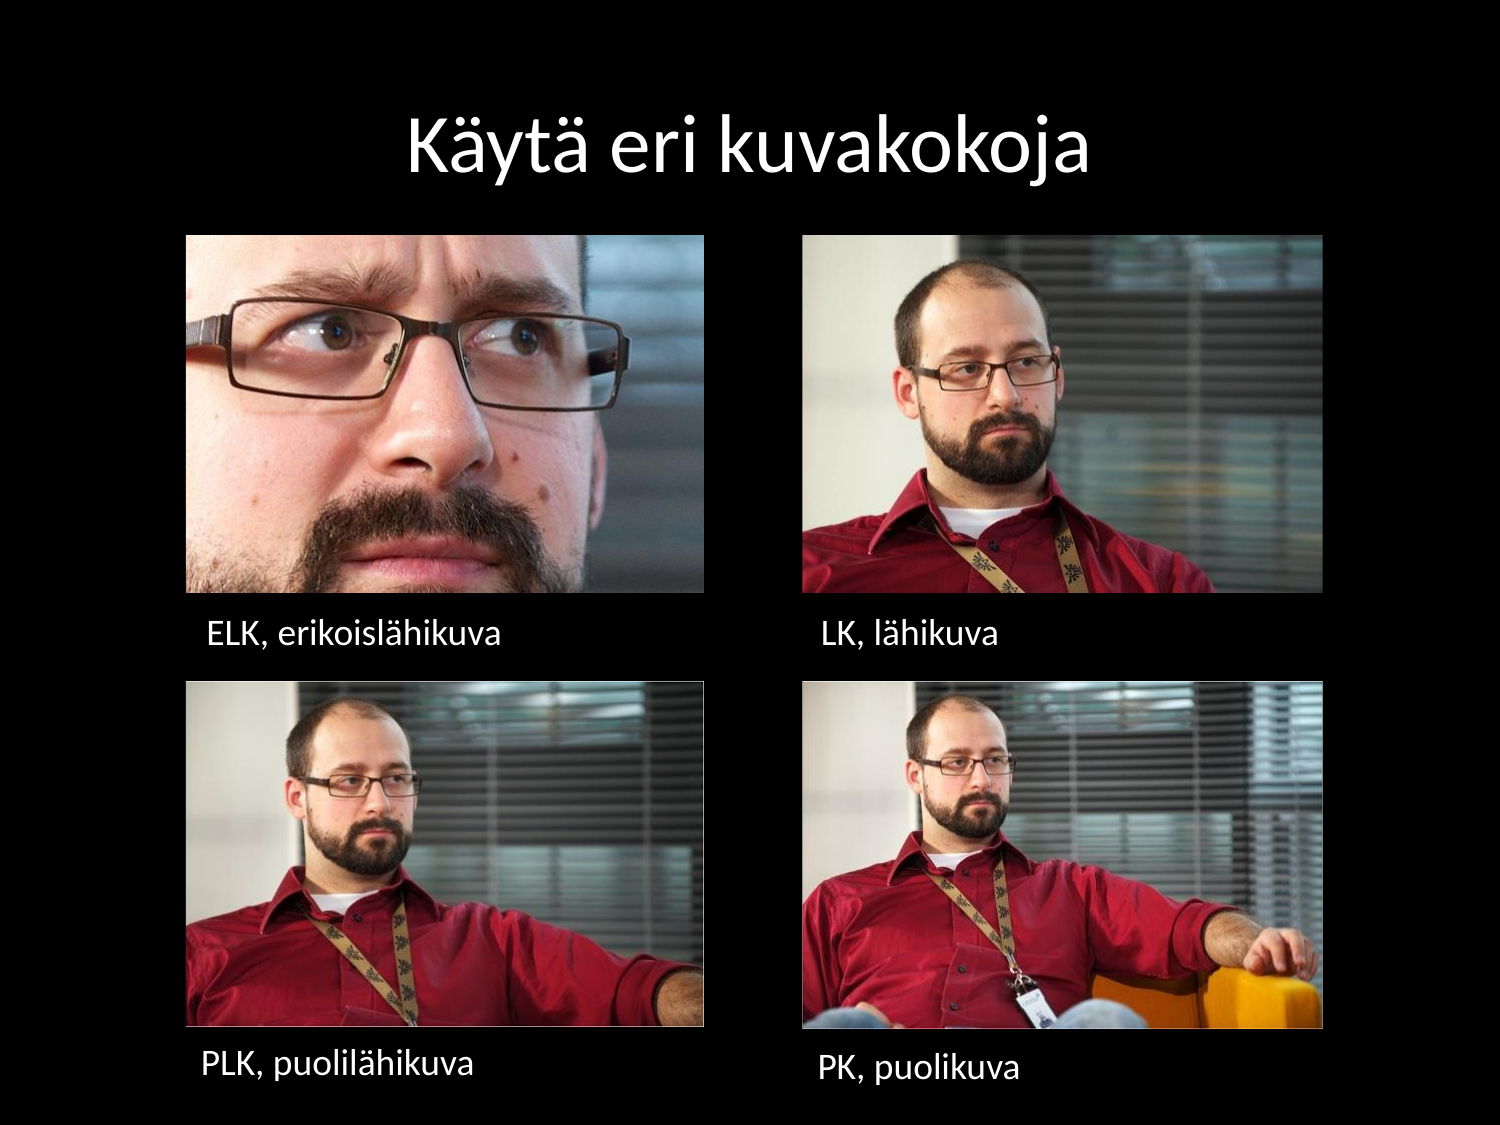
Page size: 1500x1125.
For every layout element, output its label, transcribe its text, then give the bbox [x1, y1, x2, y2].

text_box PLK, puolilähikuva [185, 1030, 554, 1092]
text_box PK, puolikuva [802, 1034, 1171, 1095]
text_box LK, lähikuva [805, 600, 1174, 662]
text_box [185, 235, 704, 593]
text_box ELK, erikoislähikuva [191, 600, 560, 661]
text_box [802, 681, 1323, 1029]
text_box [185, 681, 704, 1027]
title Käytä eri kuvakokoja [75, 45, 1425, 233]
text_box [802, 235, 1323, 593]
